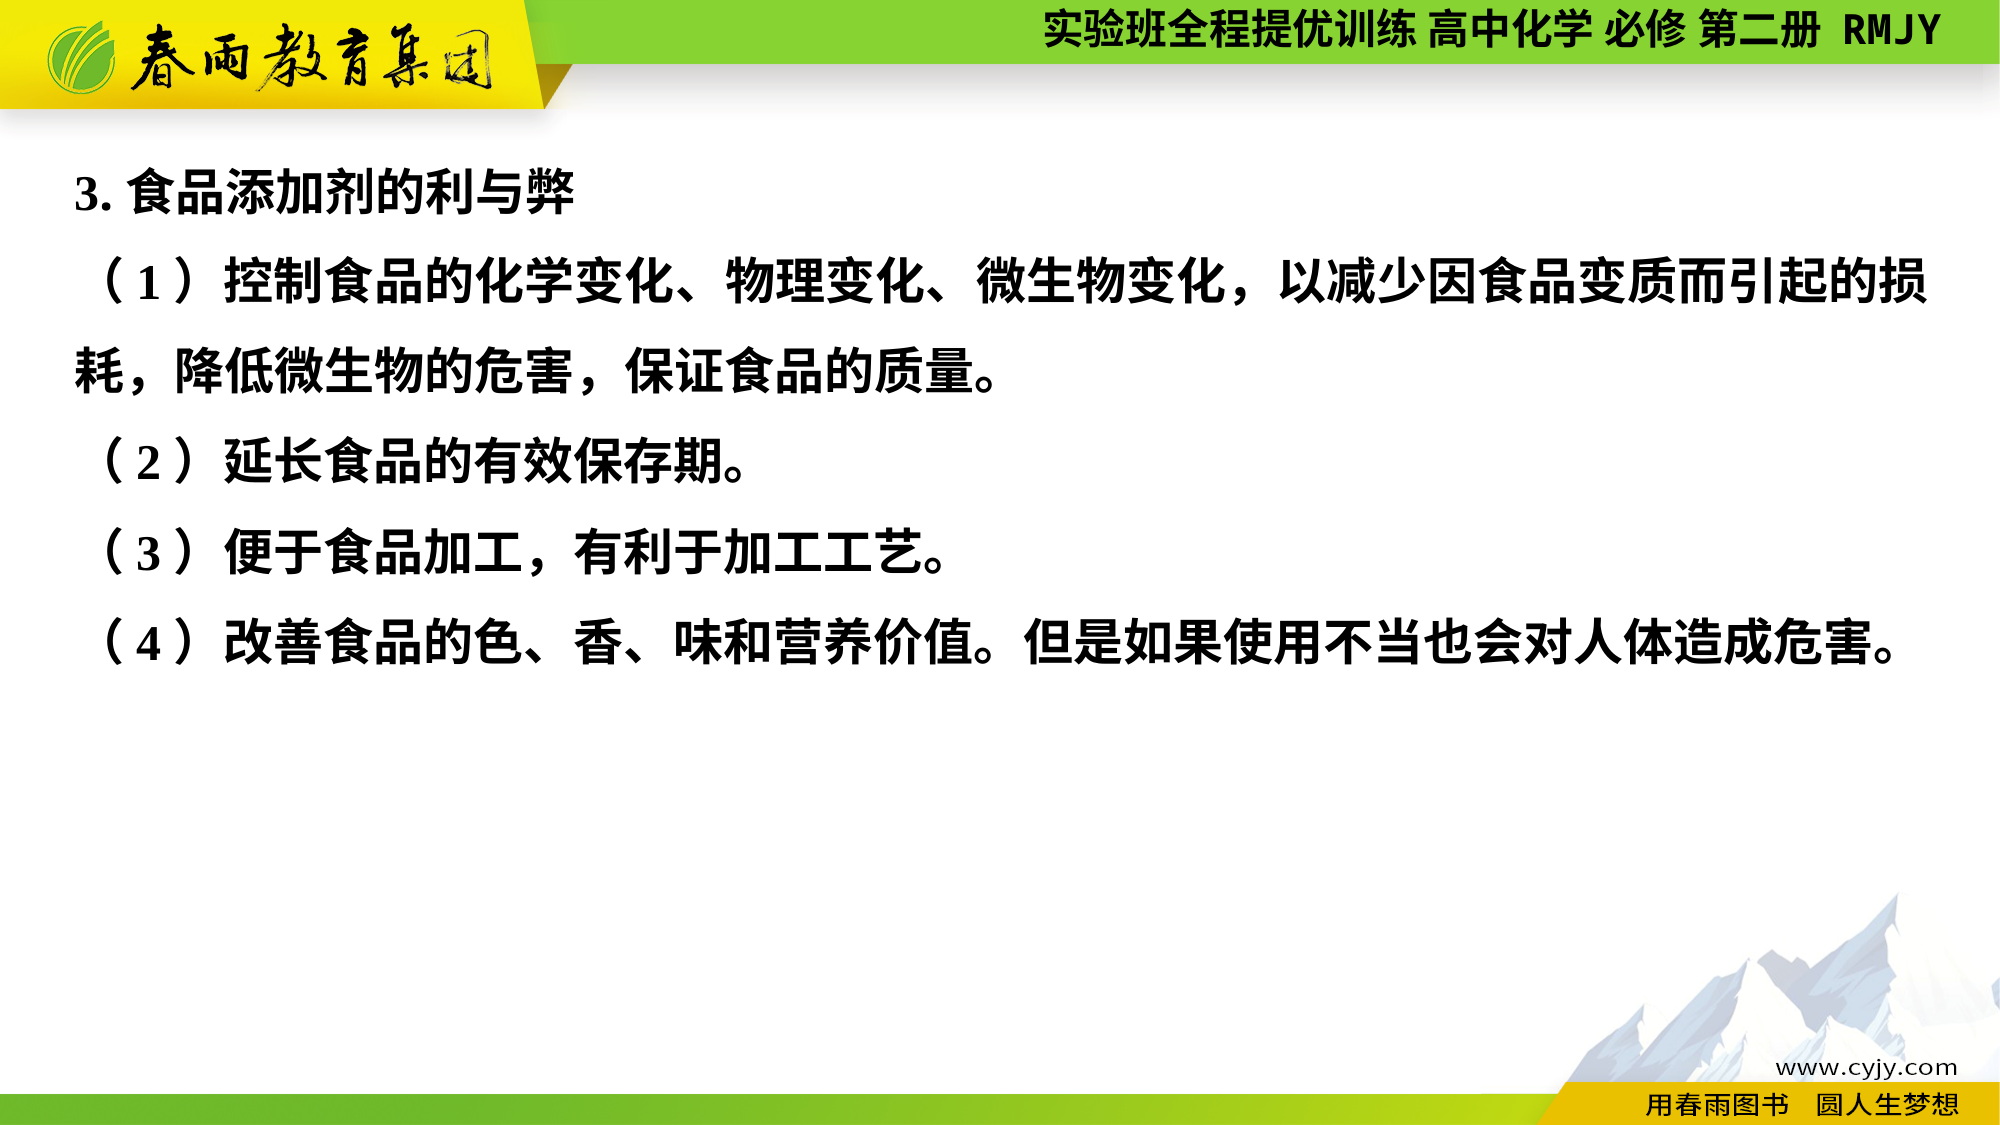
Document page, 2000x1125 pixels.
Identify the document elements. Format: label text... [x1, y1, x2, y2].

picture [0, 0, 2000, 1125]
list 3.食品添加剂的利与弊 （1）控制食品的化学变化、物理变化、微生物变化，以减少因食品变质而引起的损耗，降低微生物的危害，保证食品的质量。 （2）延长食品的有效保存期。 （3）便于食品加工，有利于加工工艺。 （4）改善食品的色、香、味和营养价值。但是如果使用不当也会对人体造成危害。 [59, 122, 1944, 683]
